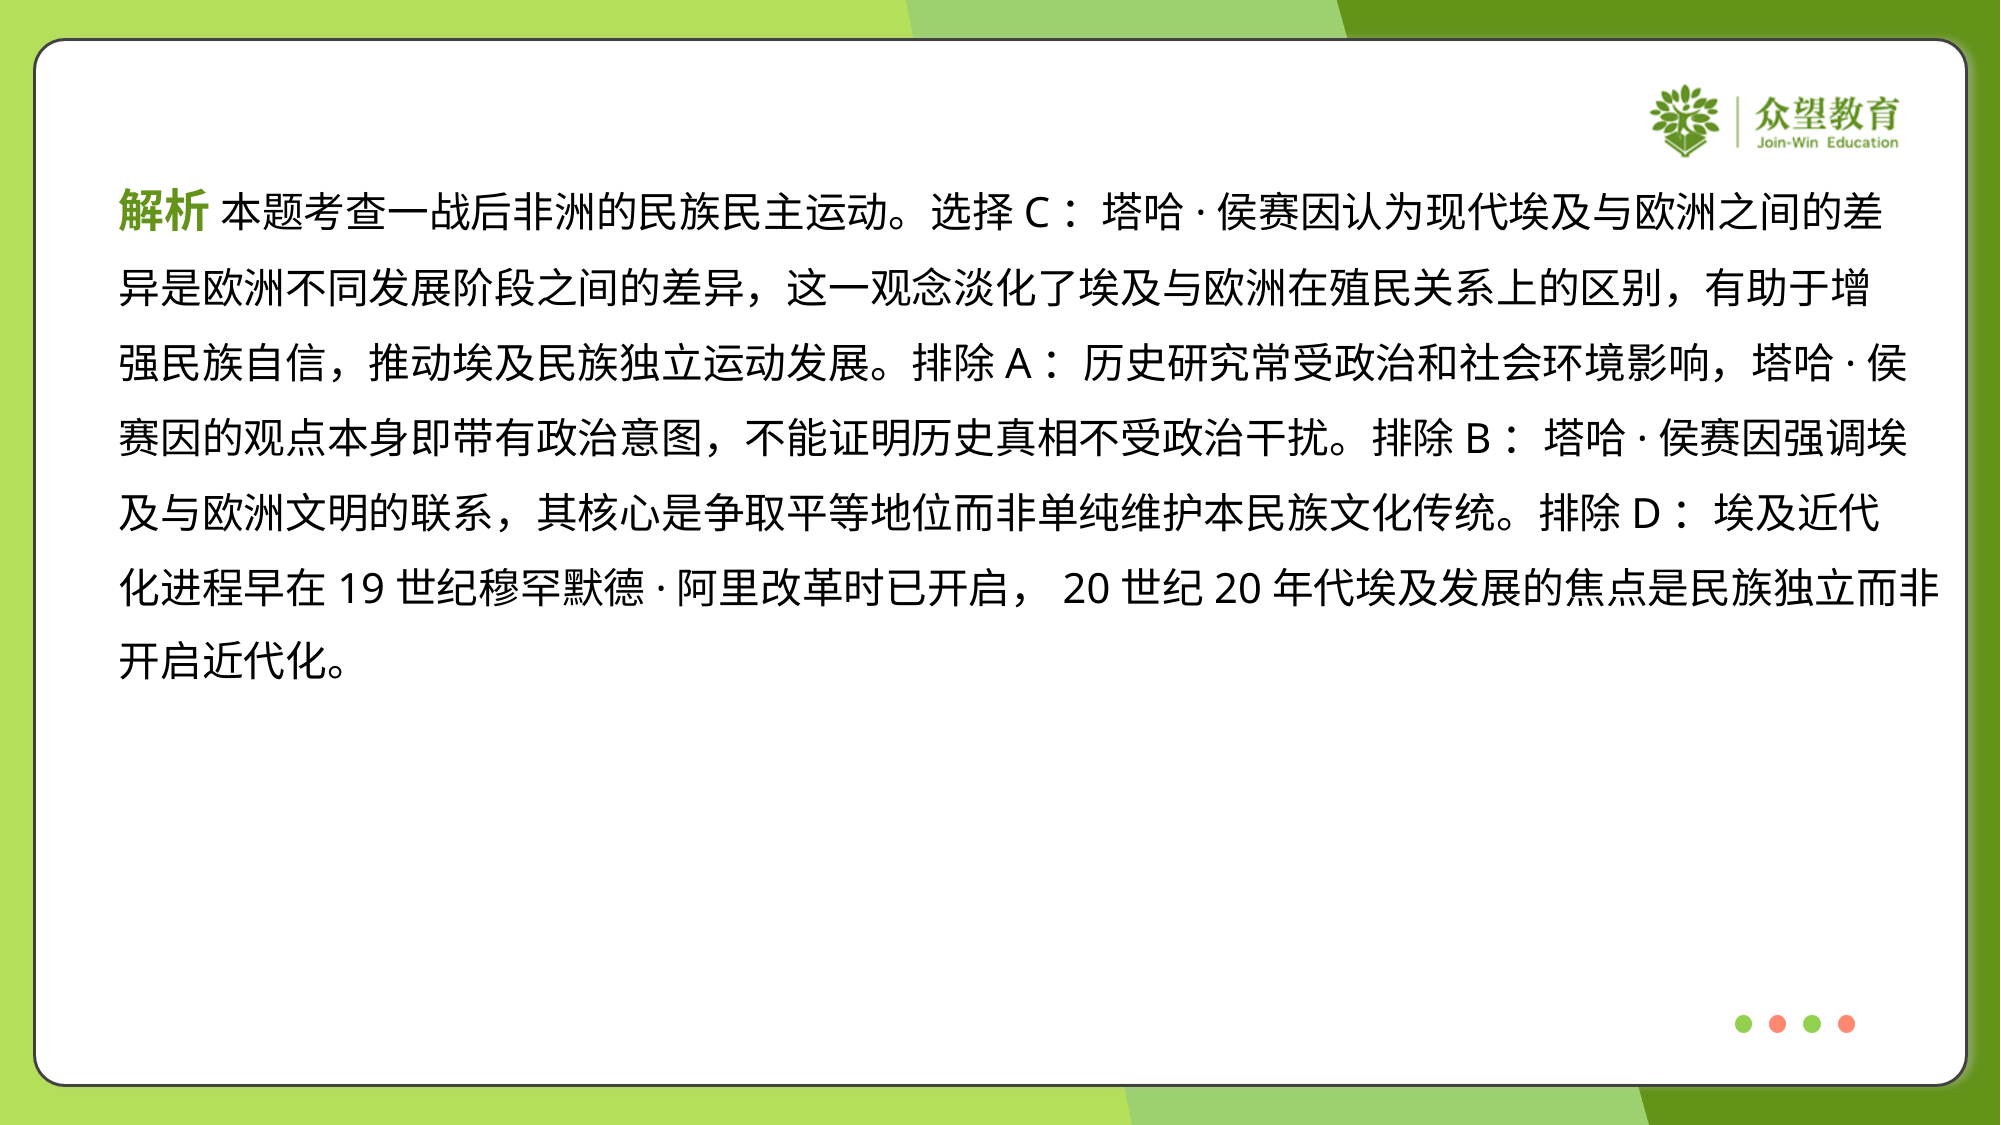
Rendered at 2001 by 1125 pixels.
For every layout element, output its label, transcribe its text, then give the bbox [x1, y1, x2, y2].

text_box 解析 本题考查一战后非洲的民族民主运动。选择C：塔哈·侯赛因认为现代埃及与欧洲之间的差 异是欧洲不同发展阶段之间的差异，这一观念淡化了埃及与欧洲在殖民关系上的区别，有助于增 强民族自信，推动埃及民族独立运动发展。排除A：历史研究常受政治和社会环境影响，塔哈·侯 赛因的观点本身即带有政治意图，不能证明历史真相不受政治干扰。排除B：塔哈·侯赛因强调埃 及与欧洲文明的联系，其核心是争取平等地位而非单纯维护本民族文化传统。排除D：埃及近代 化进程早在19世纪穆罕默德·阿里改革时已开启，20世纪20年代埃及发展的焦点是民族独立而非 开启近代化。 [118, 159, 1883, 677]
picture [0, 0, 2000, 1125]
